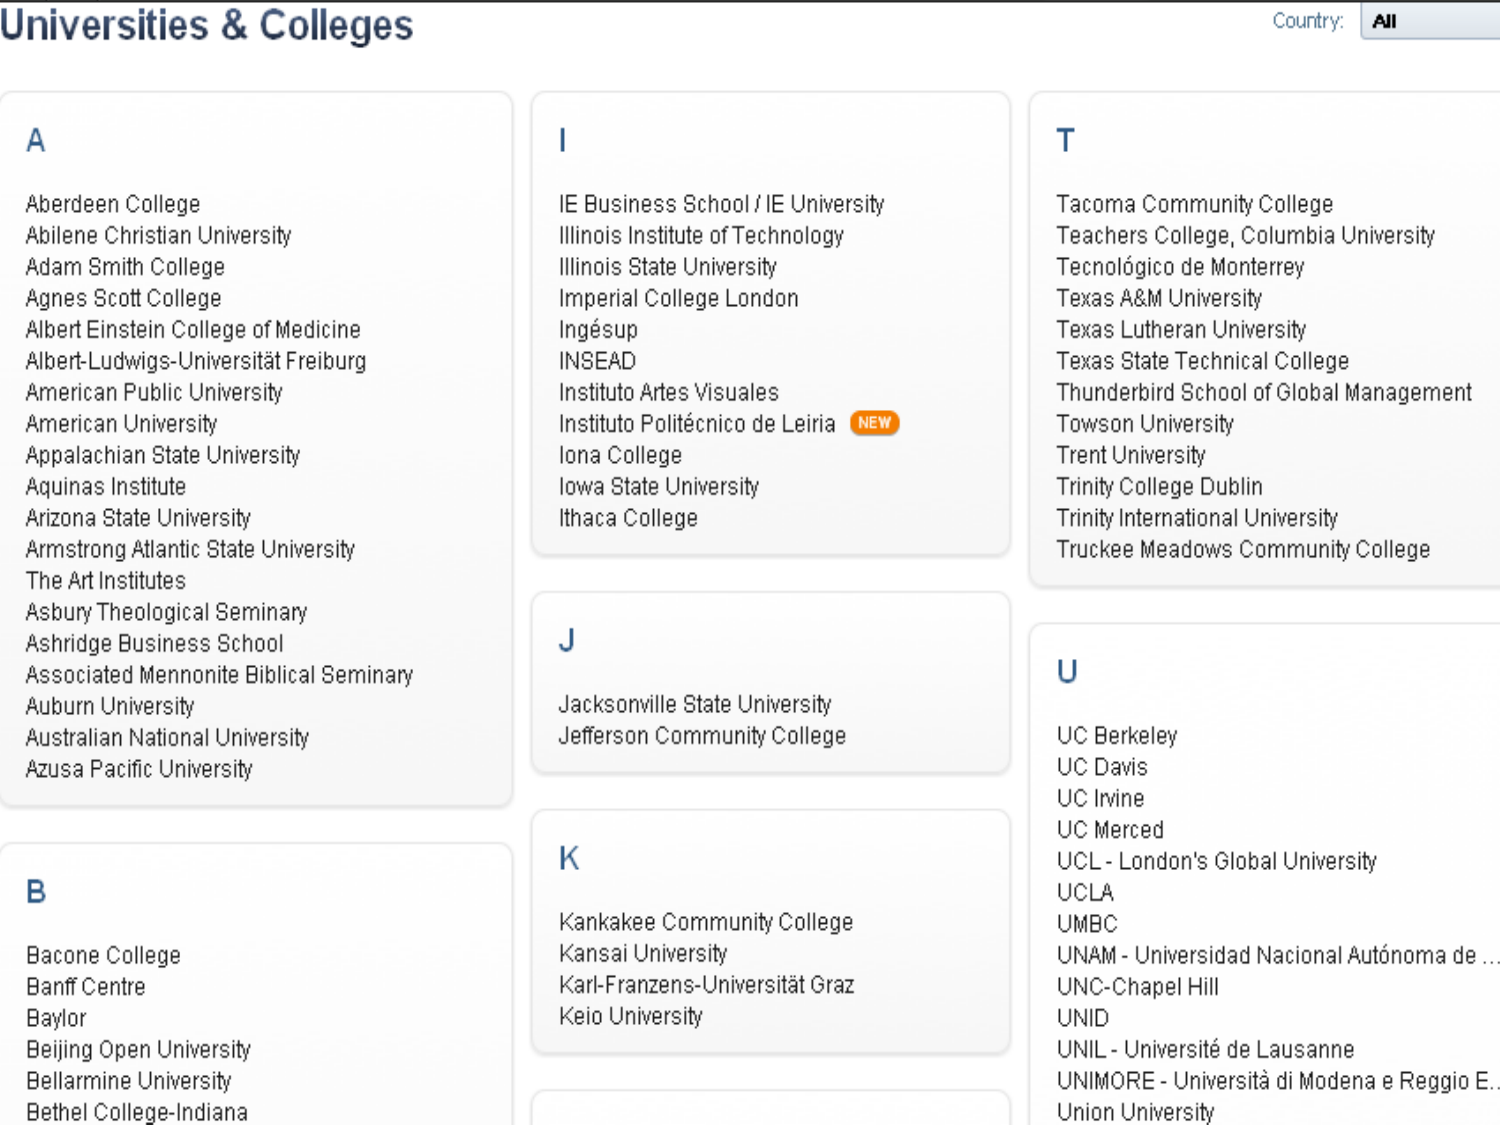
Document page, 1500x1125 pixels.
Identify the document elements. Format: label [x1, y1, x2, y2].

list [0, 0, 1500, 1125]
